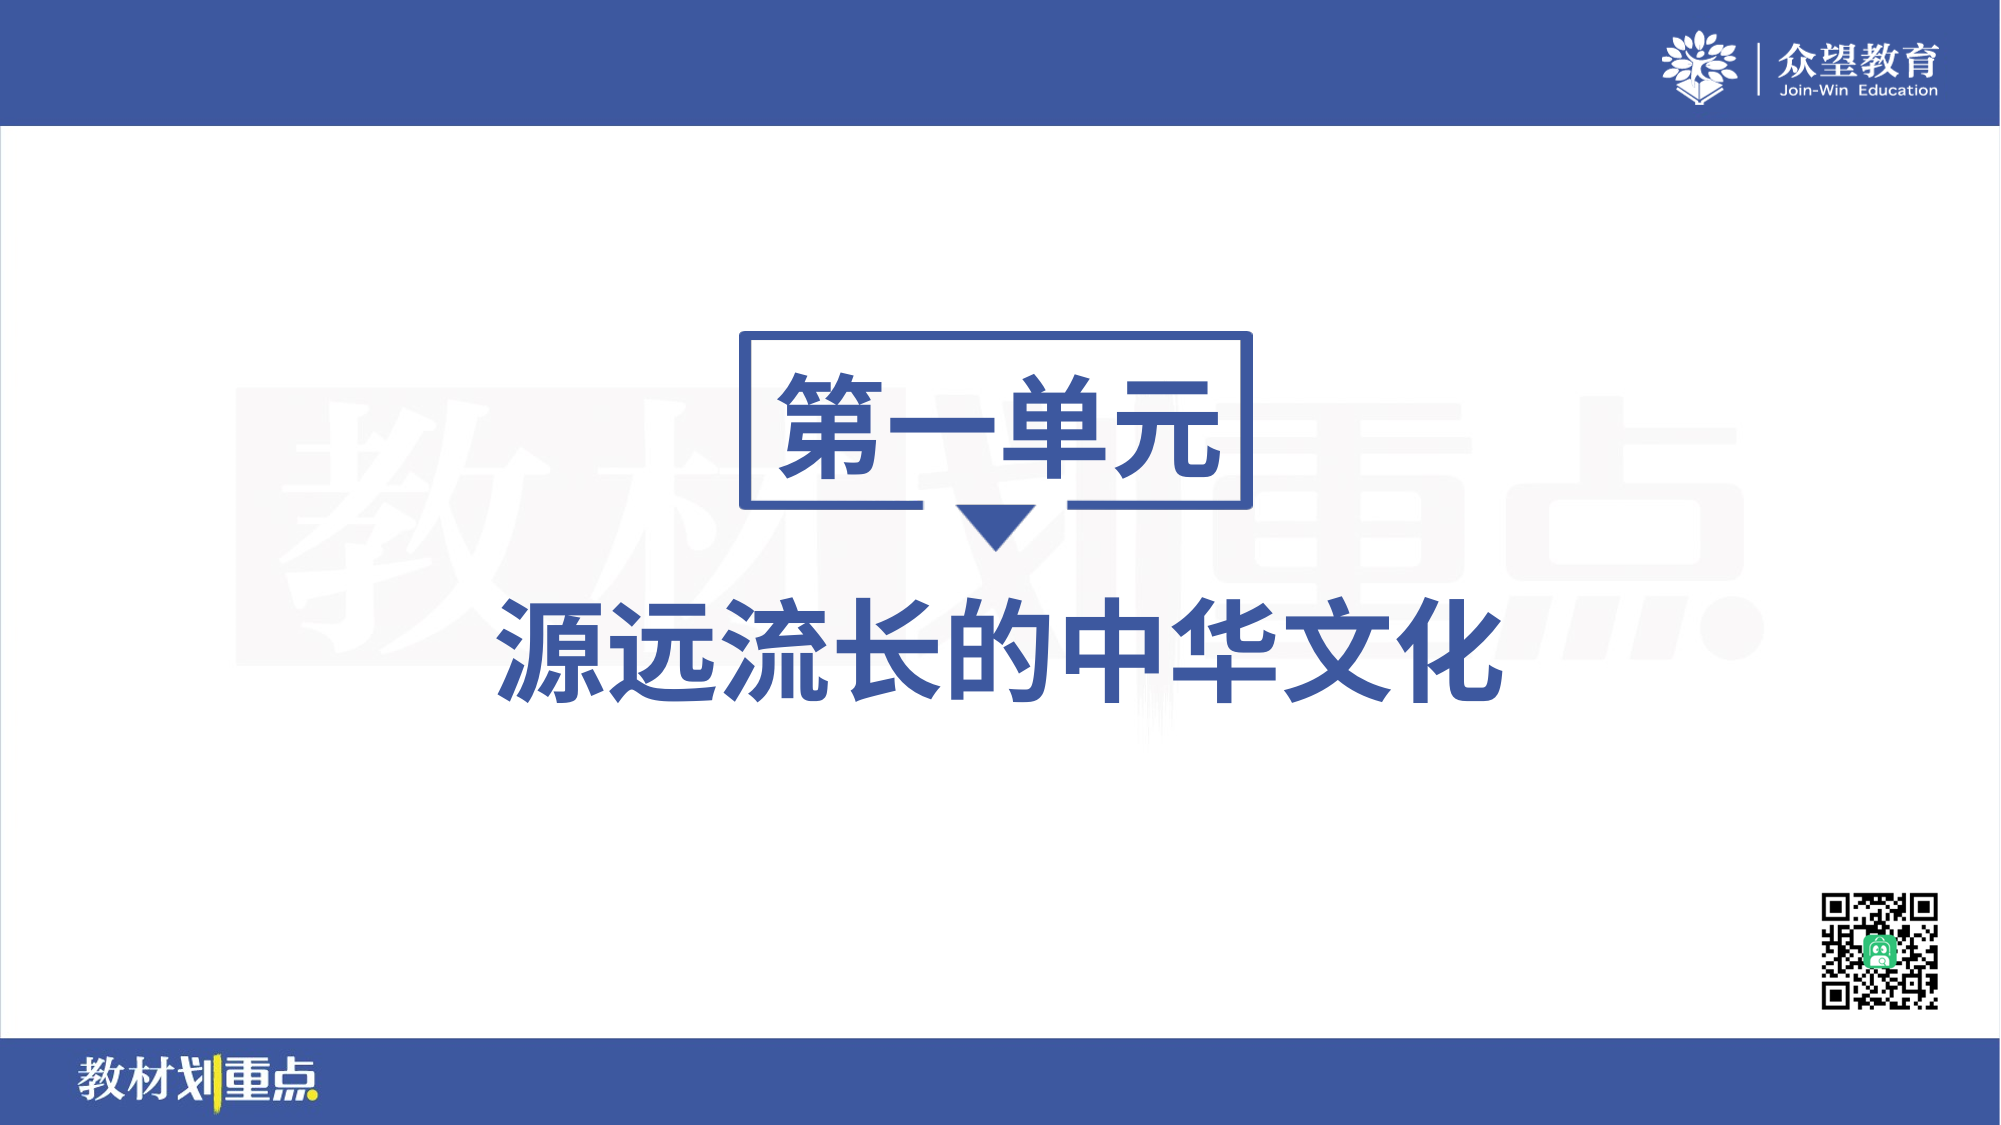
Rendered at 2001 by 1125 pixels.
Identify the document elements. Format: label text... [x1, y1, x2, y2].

text_box 第一单元 [1253, 343, 1259, 503]
text_box 源远流长的中华文化 [199, 578, 1800, 927]
picture [0, 0, 2000, 1125]
